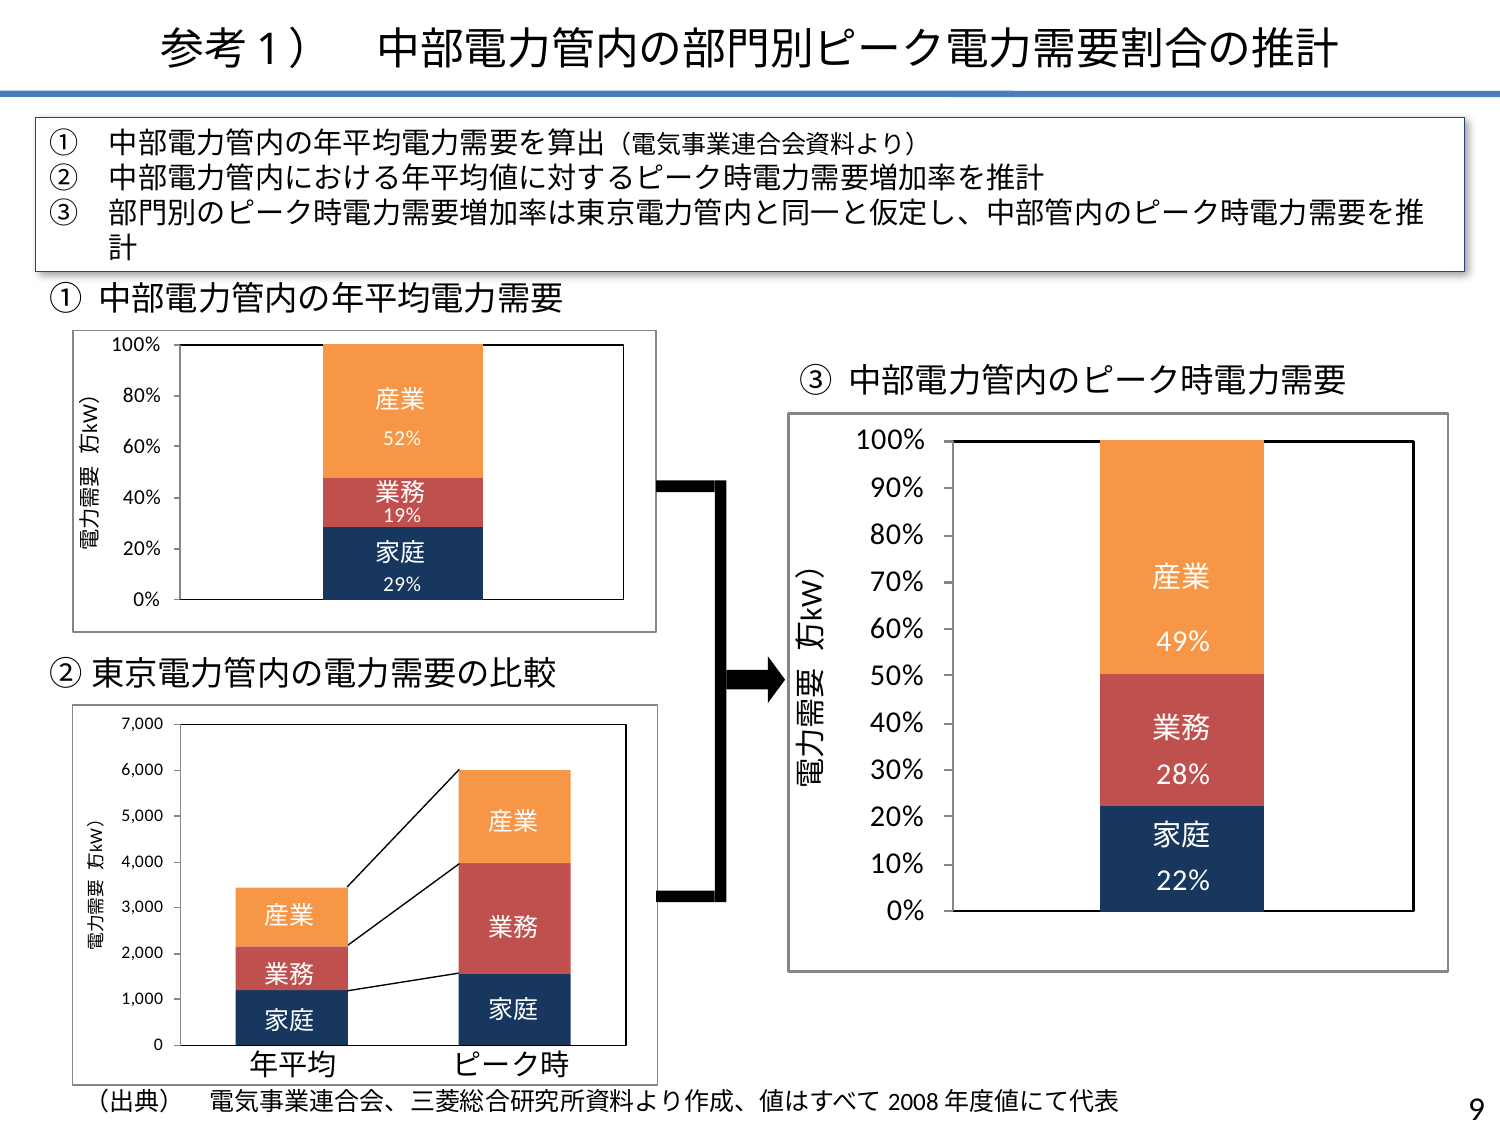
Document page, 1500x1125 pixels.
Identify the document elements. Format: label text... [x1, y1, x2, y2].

text_box ① 中部電力管内の年平均電力需要を算出（電気事業連合会資料より） 中部電力管内における年平均値に対するピーク時電力需要増加率を推計 部門別のピーク時電力需要増加率は東京電力管内と同一と仮定し、中部管内のピーク時電力需要を推計 [35, 117, 1465, 272]
text_box [663, 888, 713, 904]
picture [784, 409, 1450, 973]
picture [70, 702, 659, 1087]
text_box ③ 中部電力管内のピーク時電力需要 [785, 351, 1383, 407]
picture [70, 327, 658, 633]
text_box ②東京電力管内の電力需要の比較 [35, 644, 633, 700]
text_box ① 中部電力管内の年平均電力需要 [35, 269, 633, 325]
title 参考1） 中部電力管内の部門別ピーク電力需要割合の推計 [75, 0, 1425, 94]
text_box [729, 654, 779, 706]
text_box （出典） 電気事業連合会、三菱総合研究所資料より作成、値はすべて2008年度値にて代表 [70, 1078, 1500, 1123]
text_box [662, 478, 713, 494]
text_box [713, 478, 729, 904]
